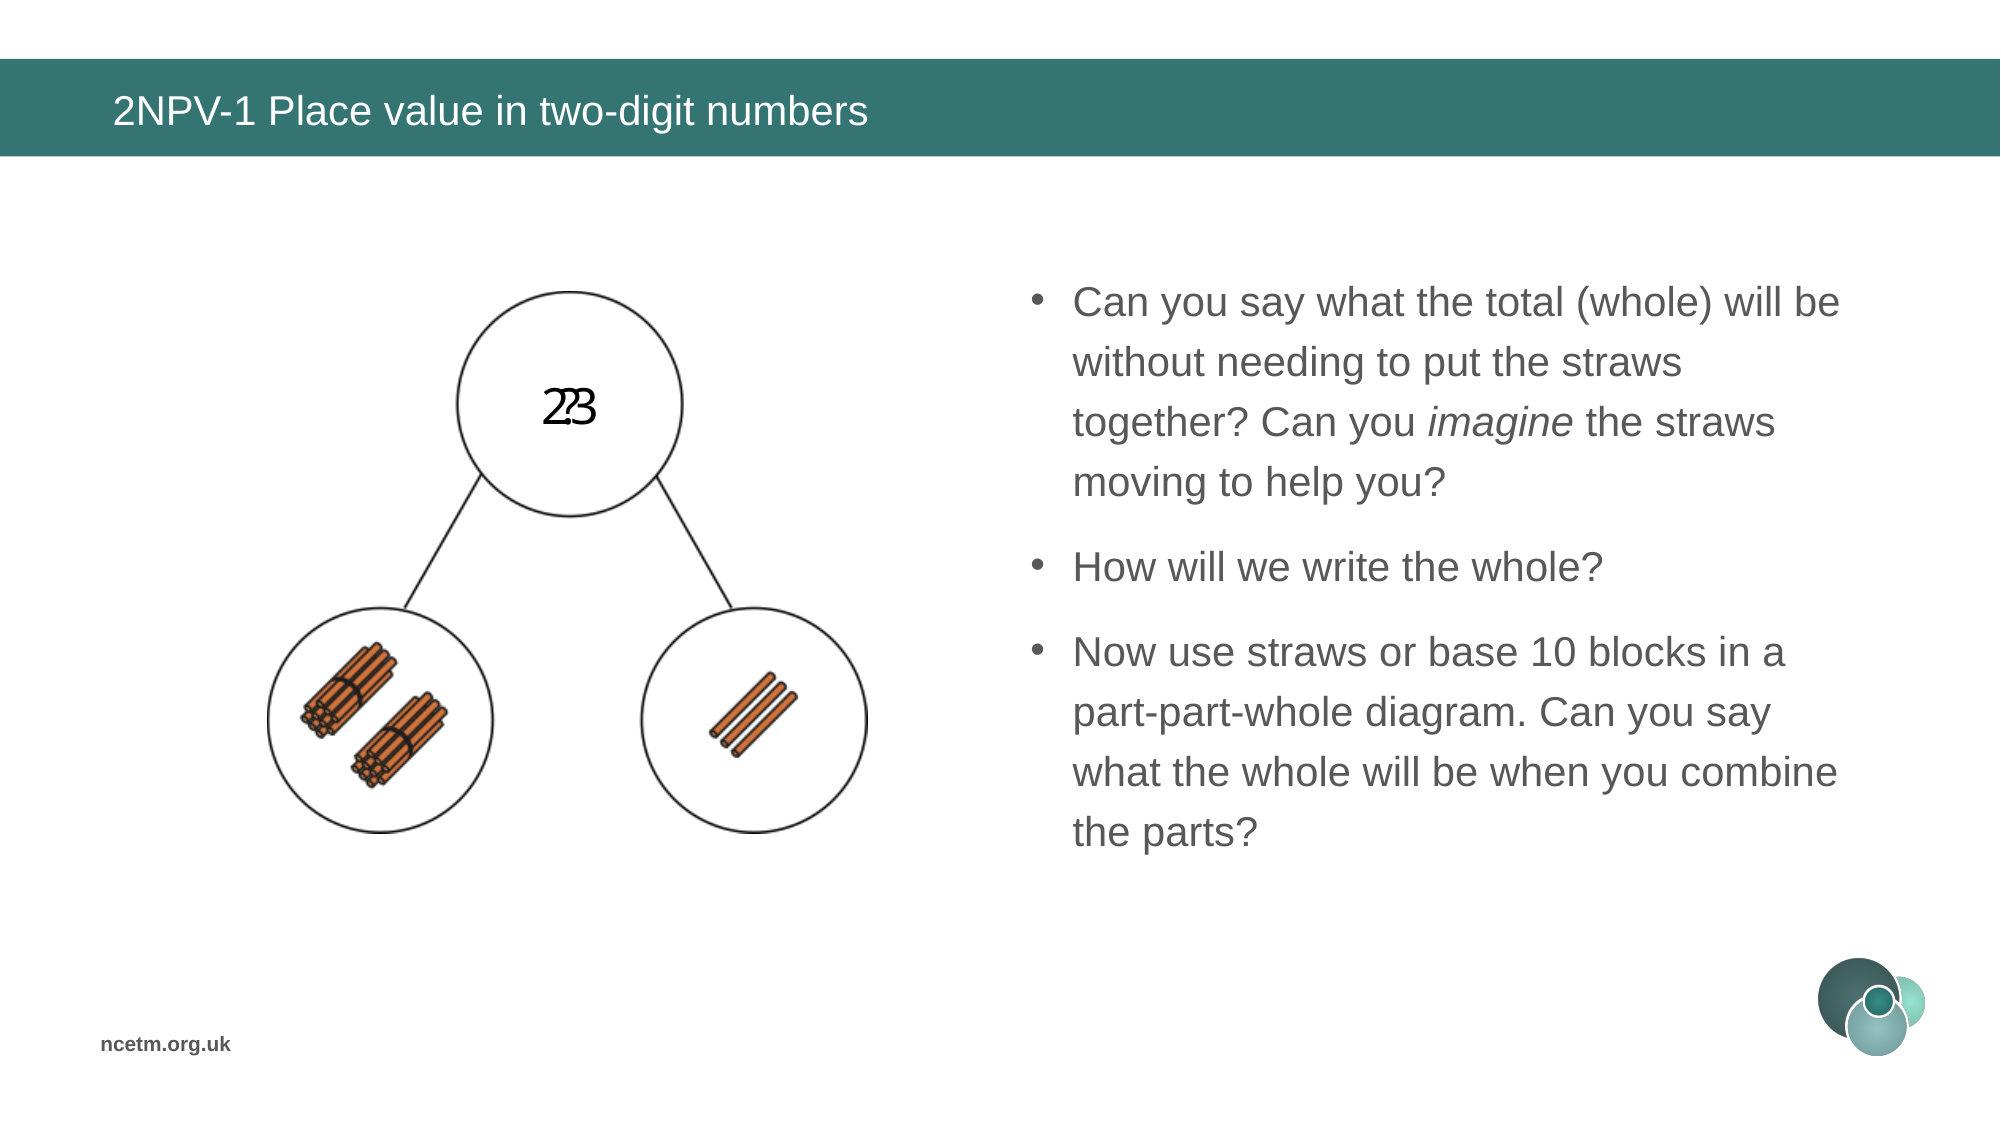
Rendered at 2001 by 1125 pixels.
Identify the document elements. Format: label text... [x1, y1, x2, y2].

picture [1818, 958, 1925, 1056]
title 2NPV-1 Place value in two-digit numbers [97, 76, 1945, 147]
picture [267, 290, 868, 834]
text_box Can you say what the total (whole) will be without needing to put the straws together? Can you imagine the straws moving to help you? How will we write the whole? Now use straws or base 10 blocks in a part-part-whole diagram. Can you say what the whole will be when you combine the parts? [1015, 257, 1879, 930]
